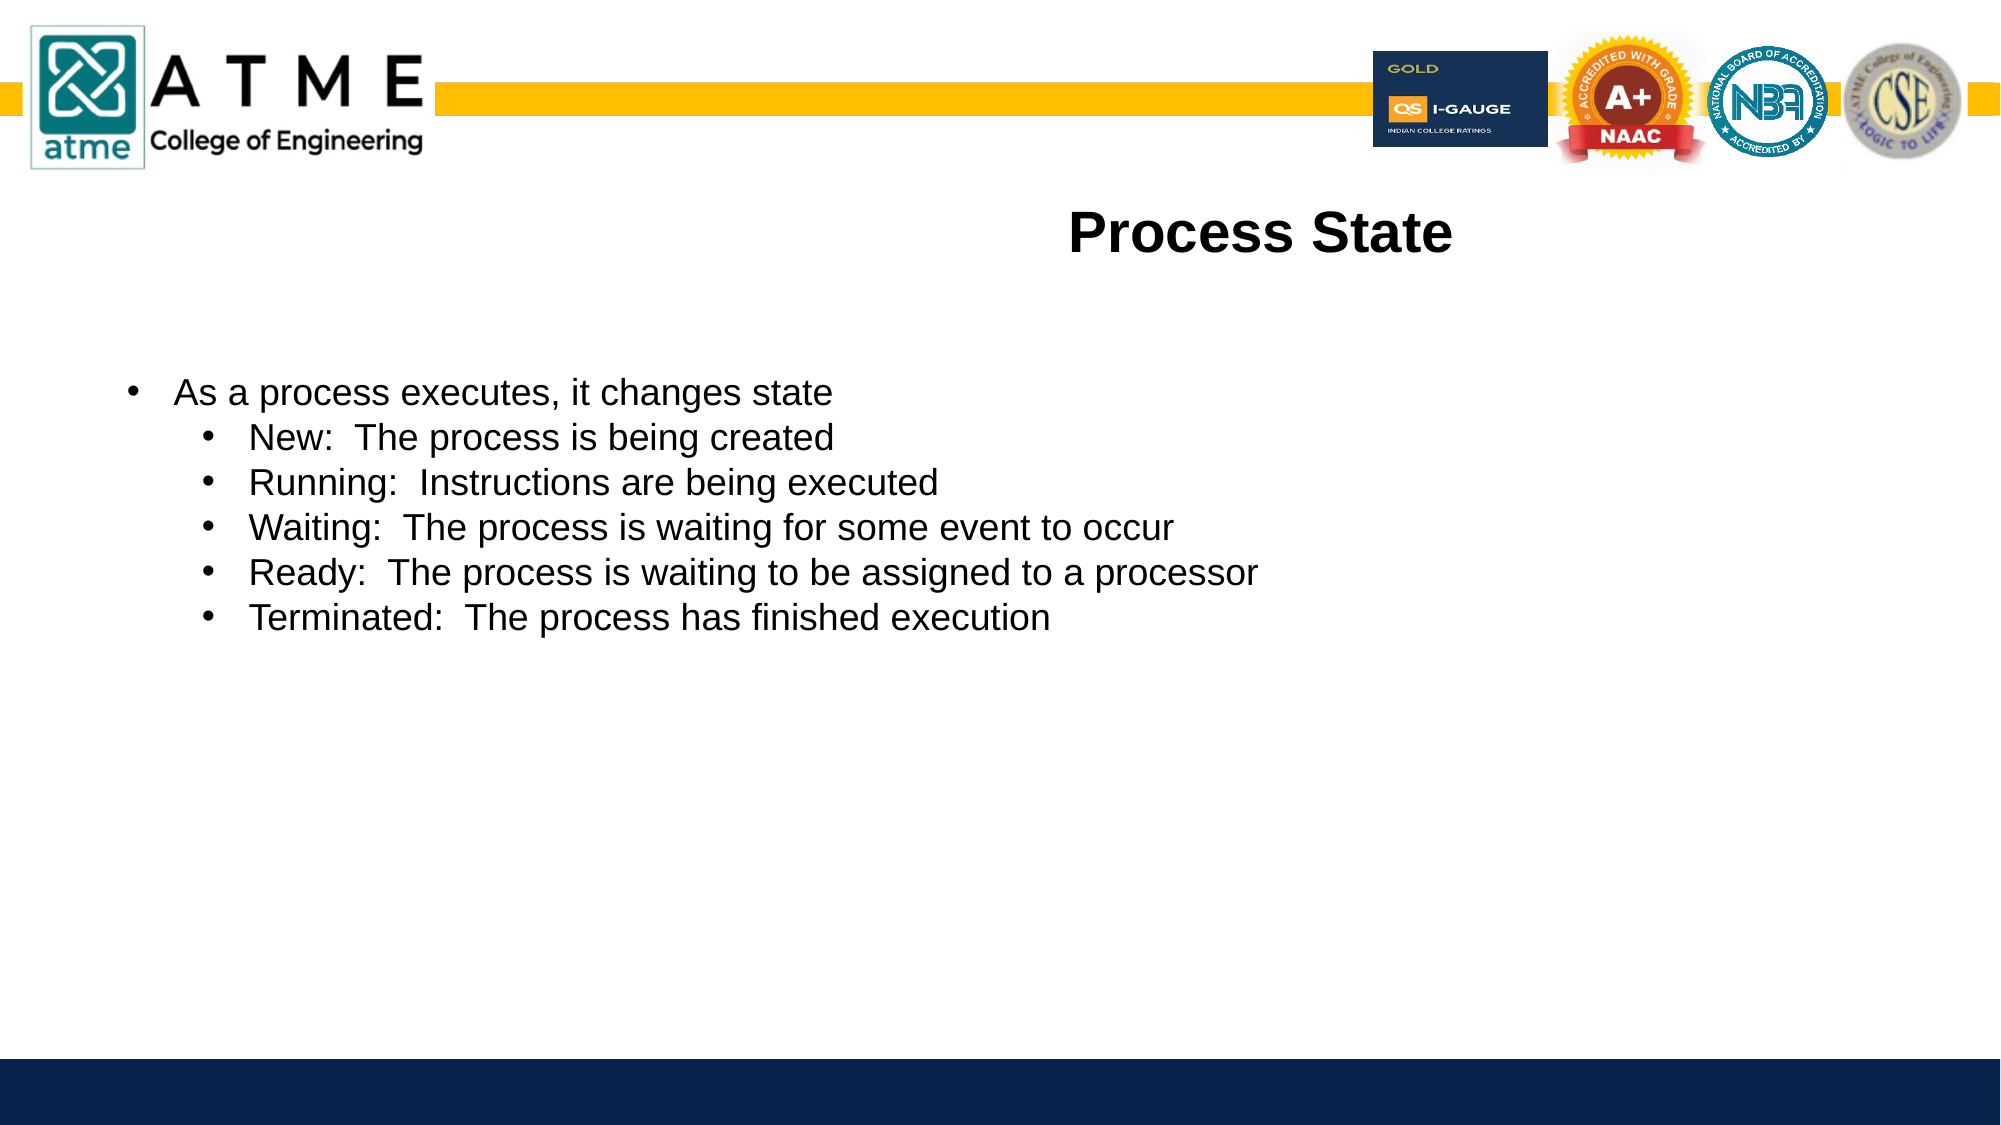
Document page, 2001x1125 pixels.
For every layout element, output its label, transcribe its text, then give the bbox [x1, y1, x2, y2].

picture [0, 1059, 2001, 1125]
text_box Process State [1054, 186, 1470, 272]
text_box As a process executes, it changes state New: The process is being created Running: Instructions are being executed Waiting: The process is waiting for some event to occur Ready: The process is waiting to be assigned to a processor Terminated: The process has finished execution [112, 360, 1275, 646]
picture [1373, 20, 1828, 180]
picture [1840, 26, 1968, 176]
picture [22, 15, 435, 178]
